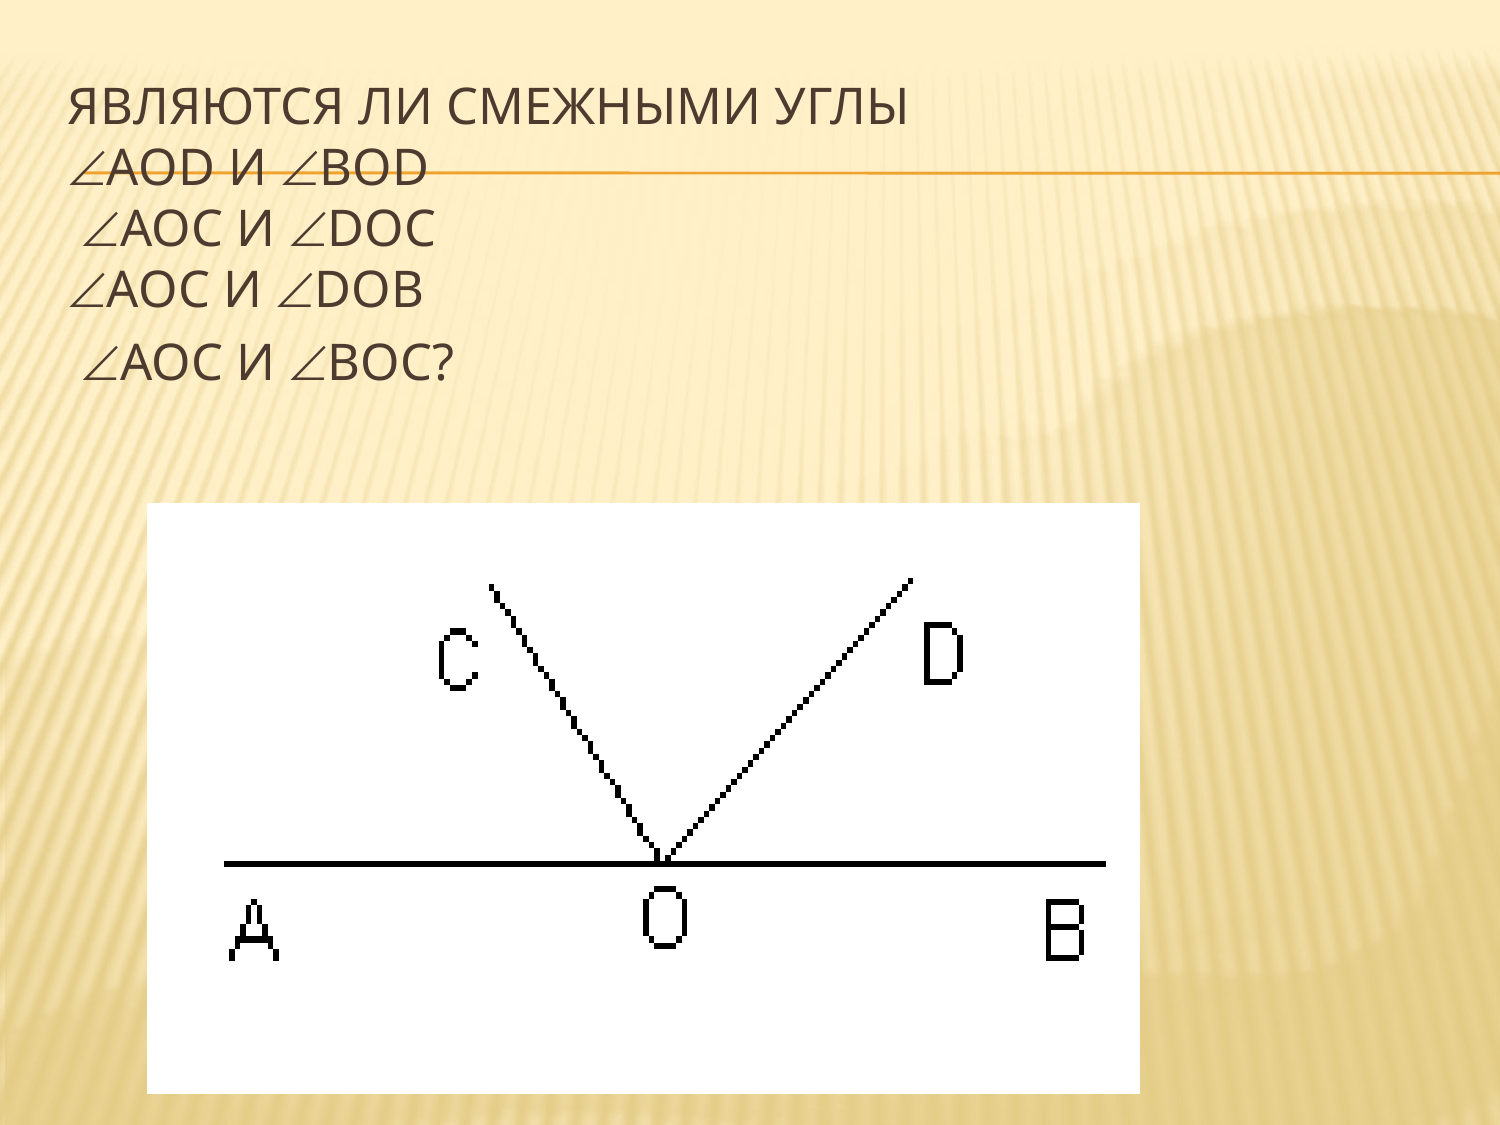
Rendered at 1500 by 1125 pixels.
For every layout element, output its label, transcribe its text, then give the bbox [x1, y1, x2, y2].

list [147, 503, 1141, 1095]
title Являются ли смежными углы AOD и BOD AOС и DOС AOС и DOВ AOС и BOС? [53, 66, 1500, 401]
